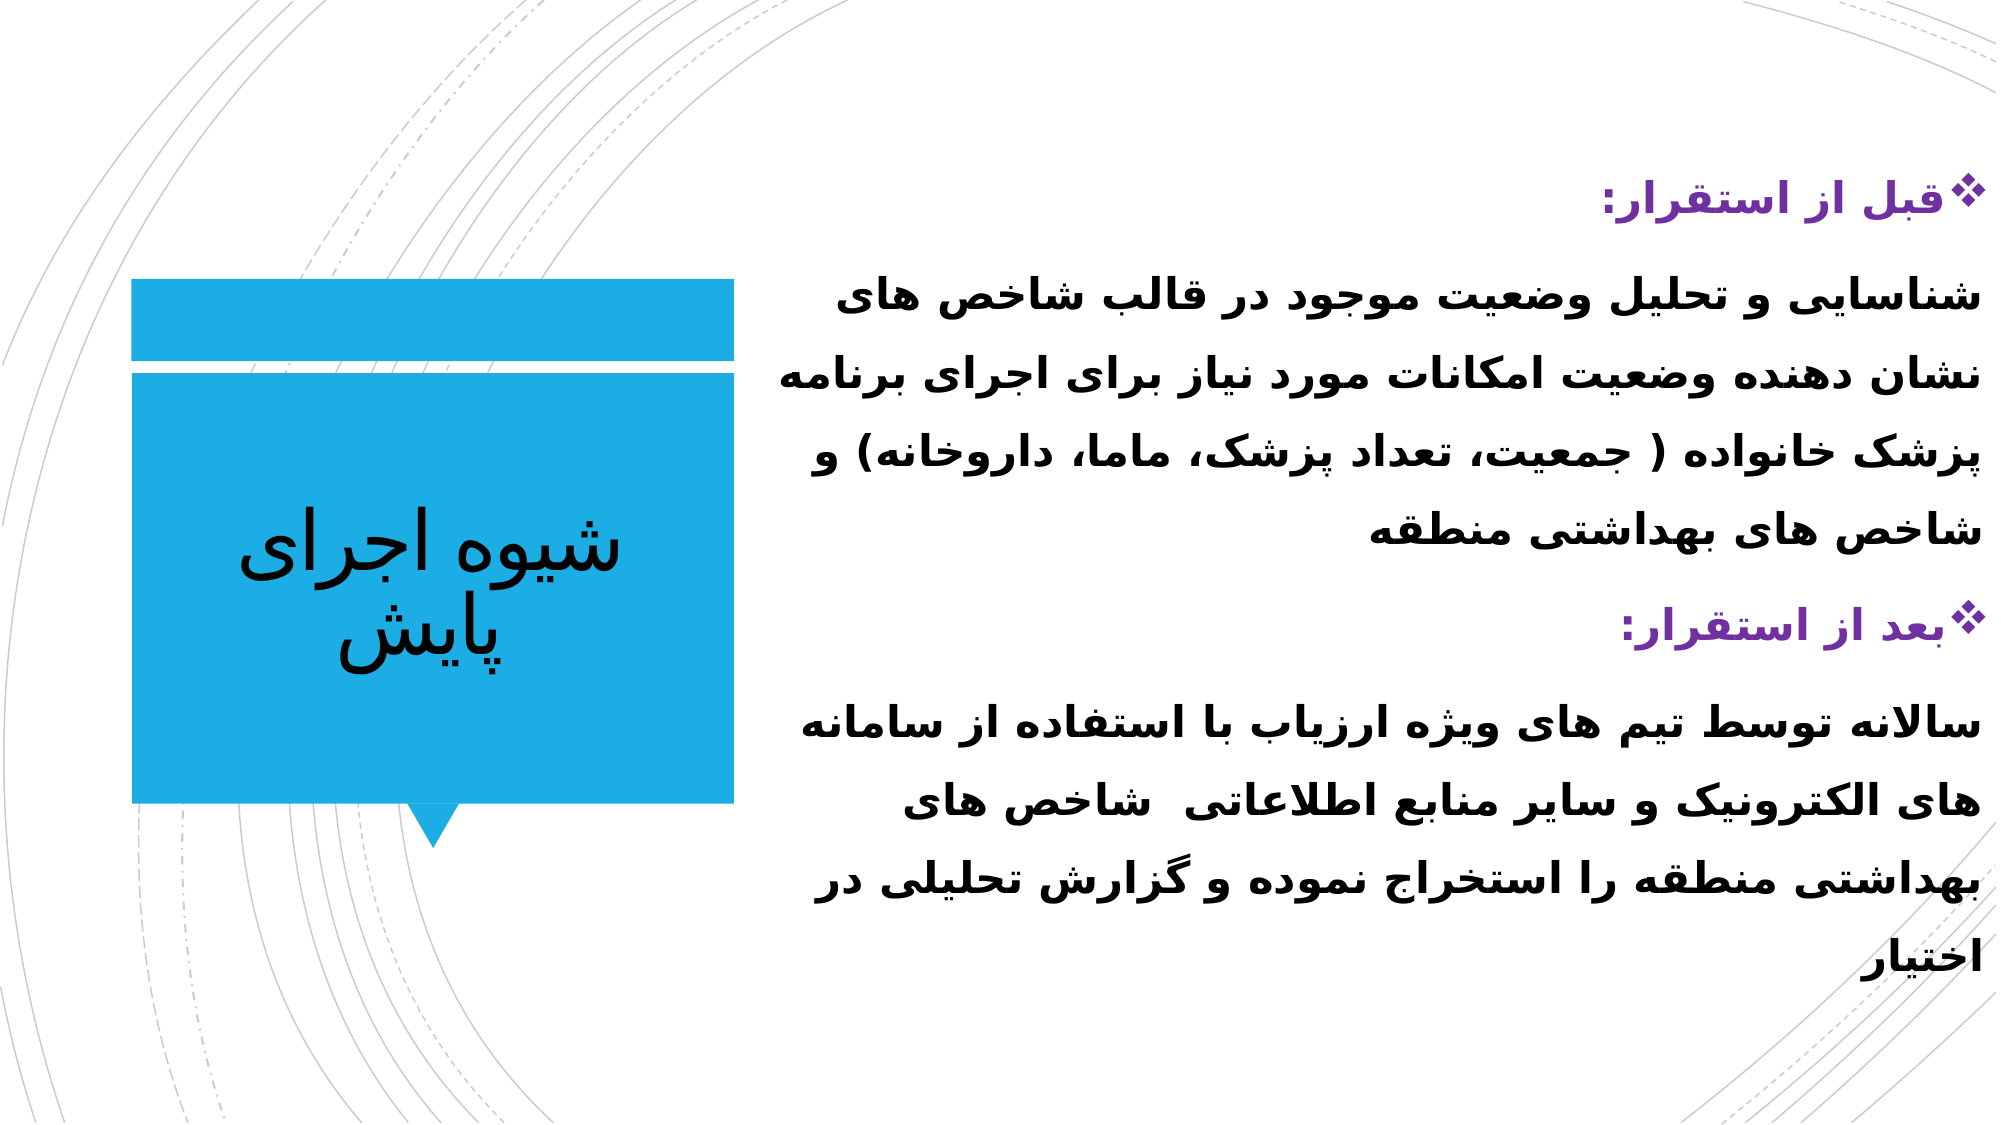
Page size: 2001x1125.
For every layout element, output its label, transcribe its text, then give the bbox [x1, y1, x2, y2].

title شیوه اجرای پایش [145, 385, 719, 789]
list قبل از استقرار: شناسایی و تحلیل وضعیت موجود در قالب شاخص های نشان دهنده وضعیت امکانات مورد نیاز برای اجرای برنامه پزشک خانواده ( جمعیت، تعداد پزشک، ماما، داروخانه) و شاخص های بهداشتی منطقه بعد از استقرار: سالانه توسط تیم های ویژه ارزیاب با استفاده از سامانه های الکترونیک و سایر منابع اطلاعاتی شاخص های بهداشتی منطقه را استخراج نموده و گزارش تحلیلی در اختیار [719, 131, 2000, 993]
